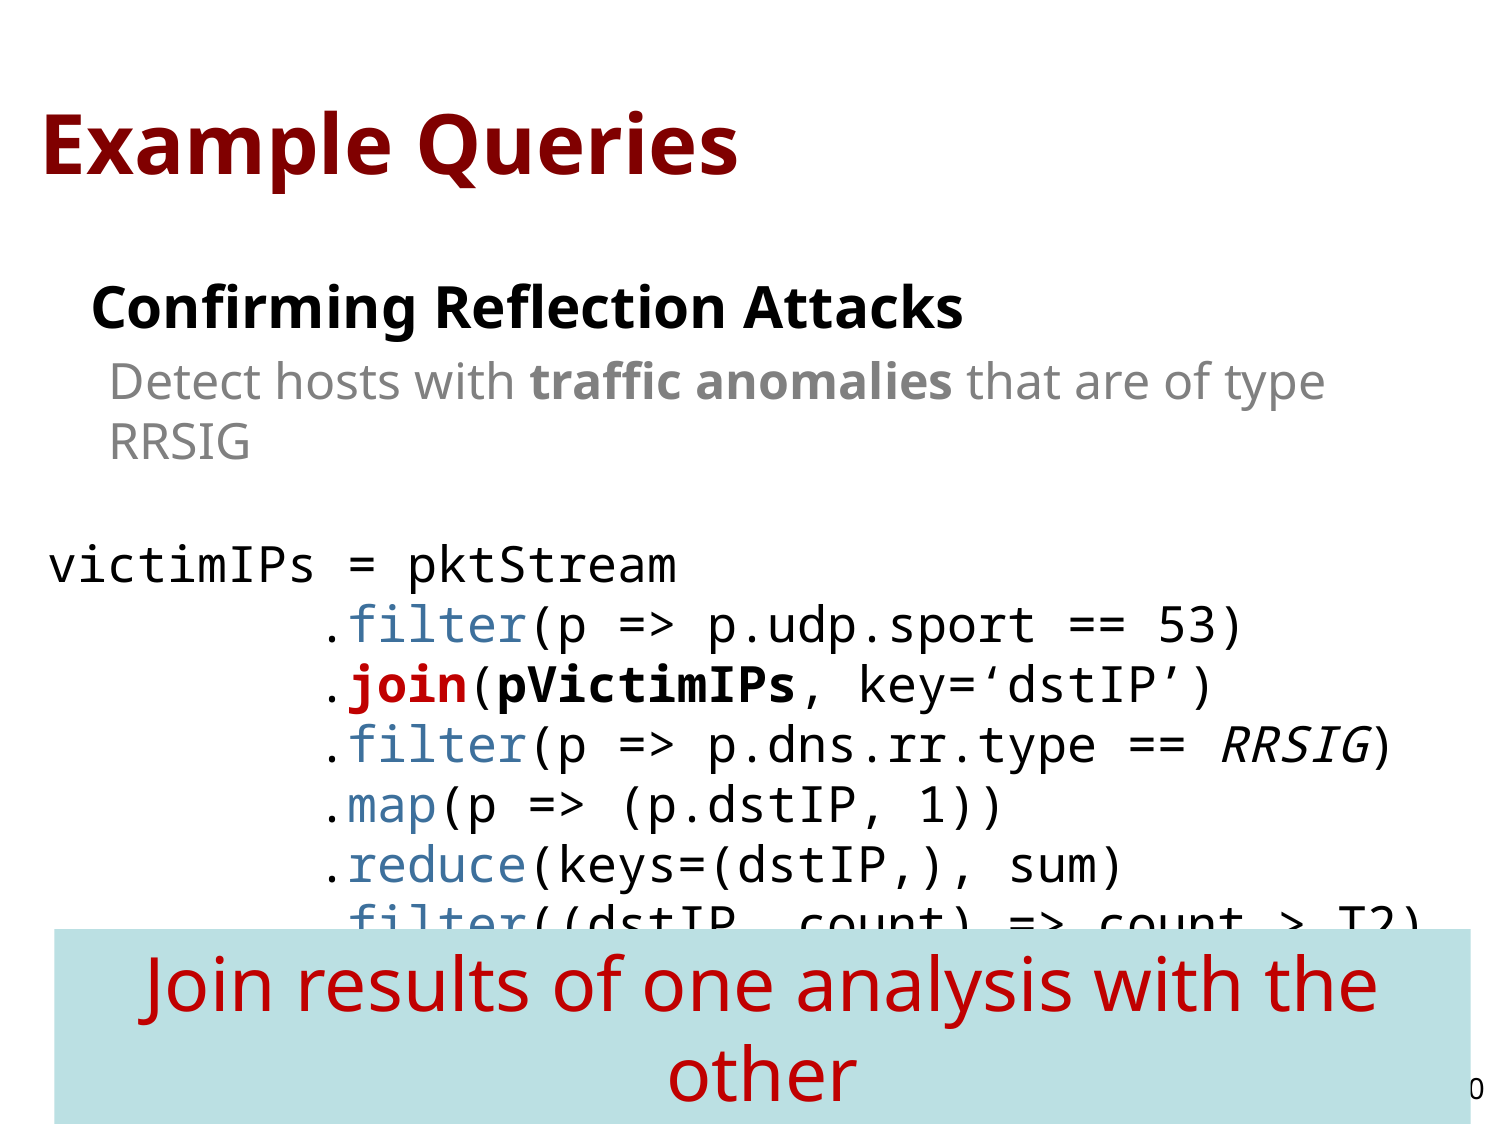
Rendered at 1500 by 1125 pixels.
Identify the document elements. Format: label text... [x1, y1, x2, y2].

text_box victimIPs = pktStream .filter(p => p.udp.sport == 53) .join(pVictimIPs, key=‘dstIP’) .filter(p => p.dns.rr.type == RRSIG) .map(p => (p.dstIP, 1)) .reduce(keys=(dstIP,), sum) .filter((dstIP, count) => count > T2) .map((dstIP, count) => dstIP) [32, 525, 1442, 1020]
list Confirming Reflection Attacks Detect hosts with traffic anomalies that are of type RRSIG [74, 262, 1446, 929]
title Example Queries [24, 47, 1500, 236]
text_box Join results of one analysis with the other [54, 929, 1471, 1124]
slide_number 10 [1471, 1062, 1500, 1101]
